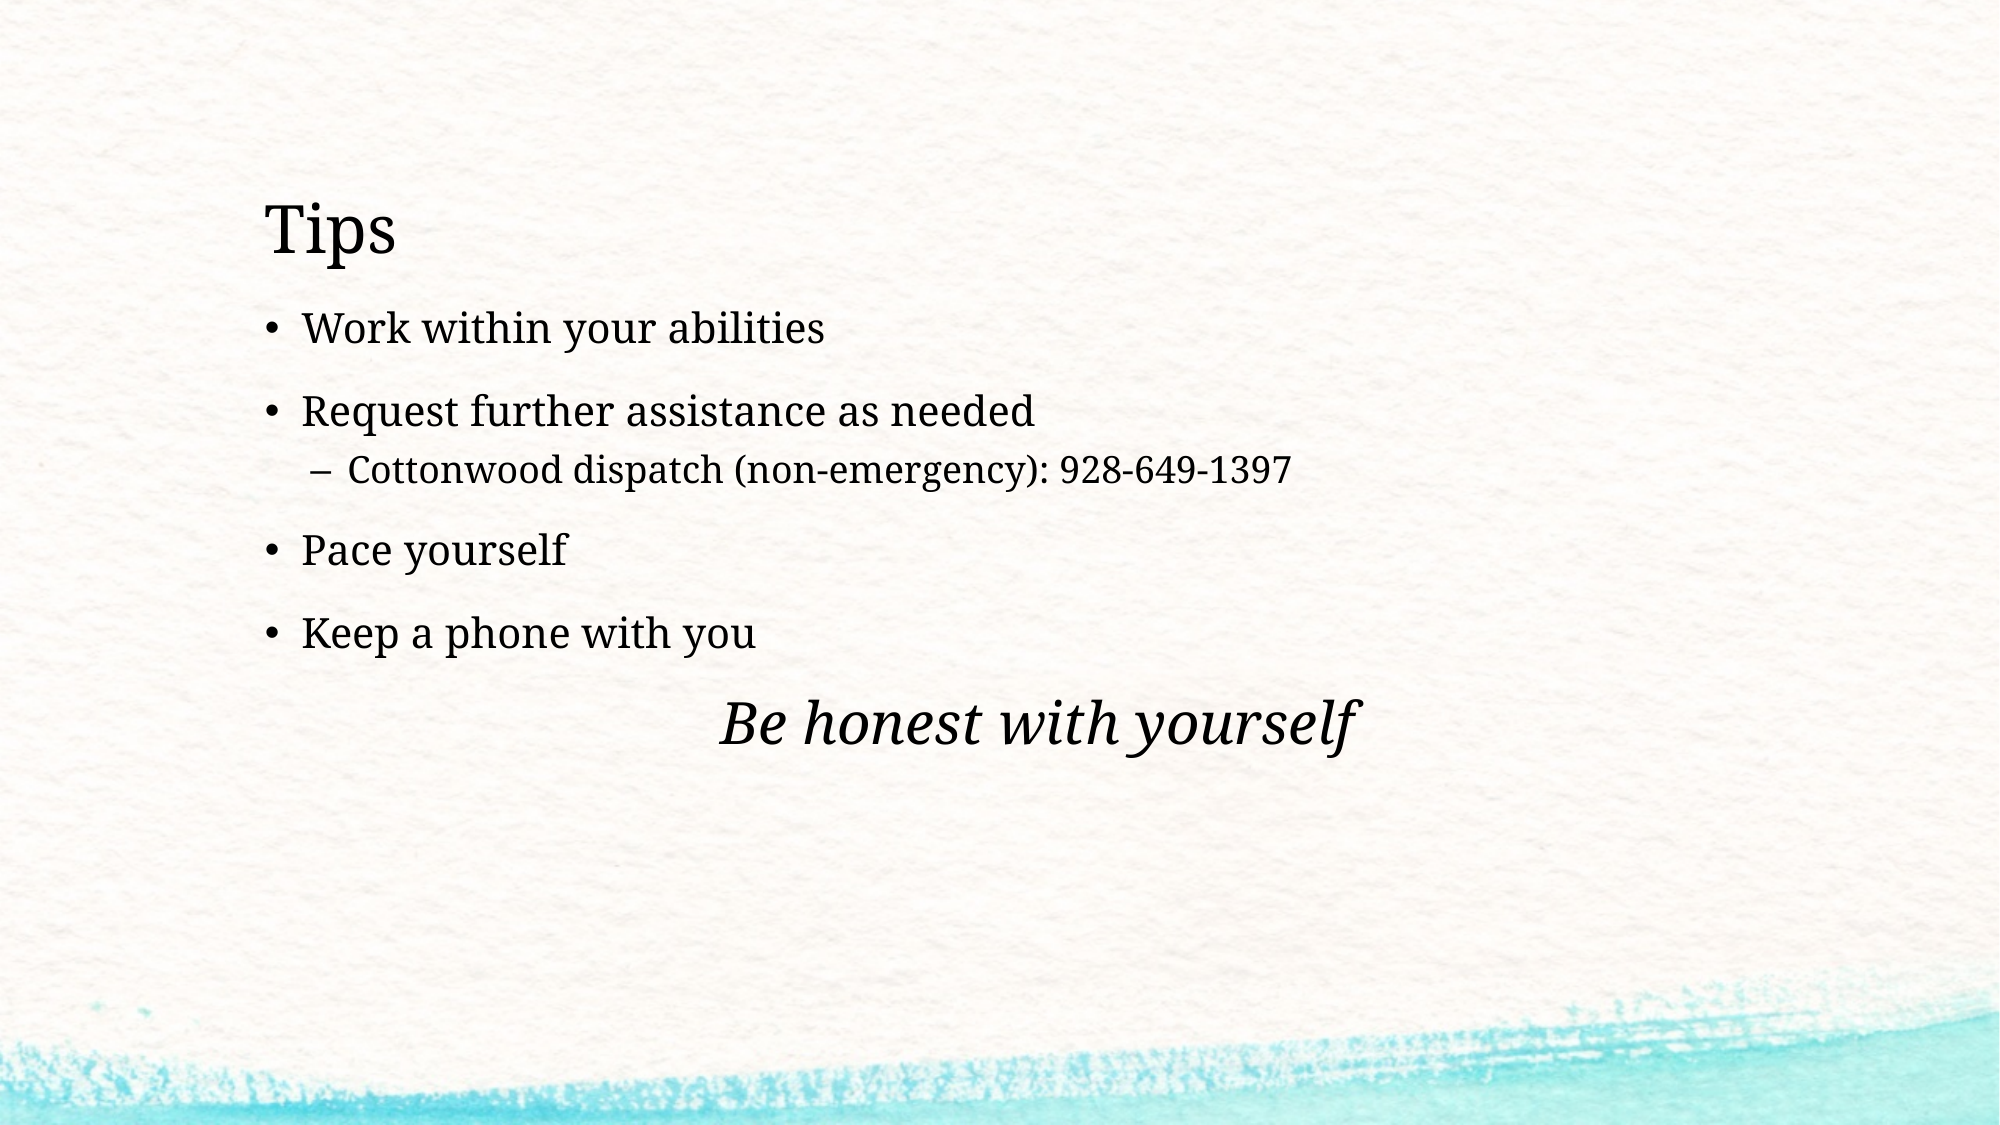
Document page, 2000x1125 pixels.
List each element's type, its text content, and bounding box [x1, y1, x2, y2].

list Work within your abilities Request further assistance as needed Cottonwood dispatch (non-emergency): 928-649-1397 Pace yourself Keep a phone with you Be honest with yourself [249, 299, 1825, 988]
title Tips [249, 87, 1825, 275]
picture [0, 0, 2000, 1125]
